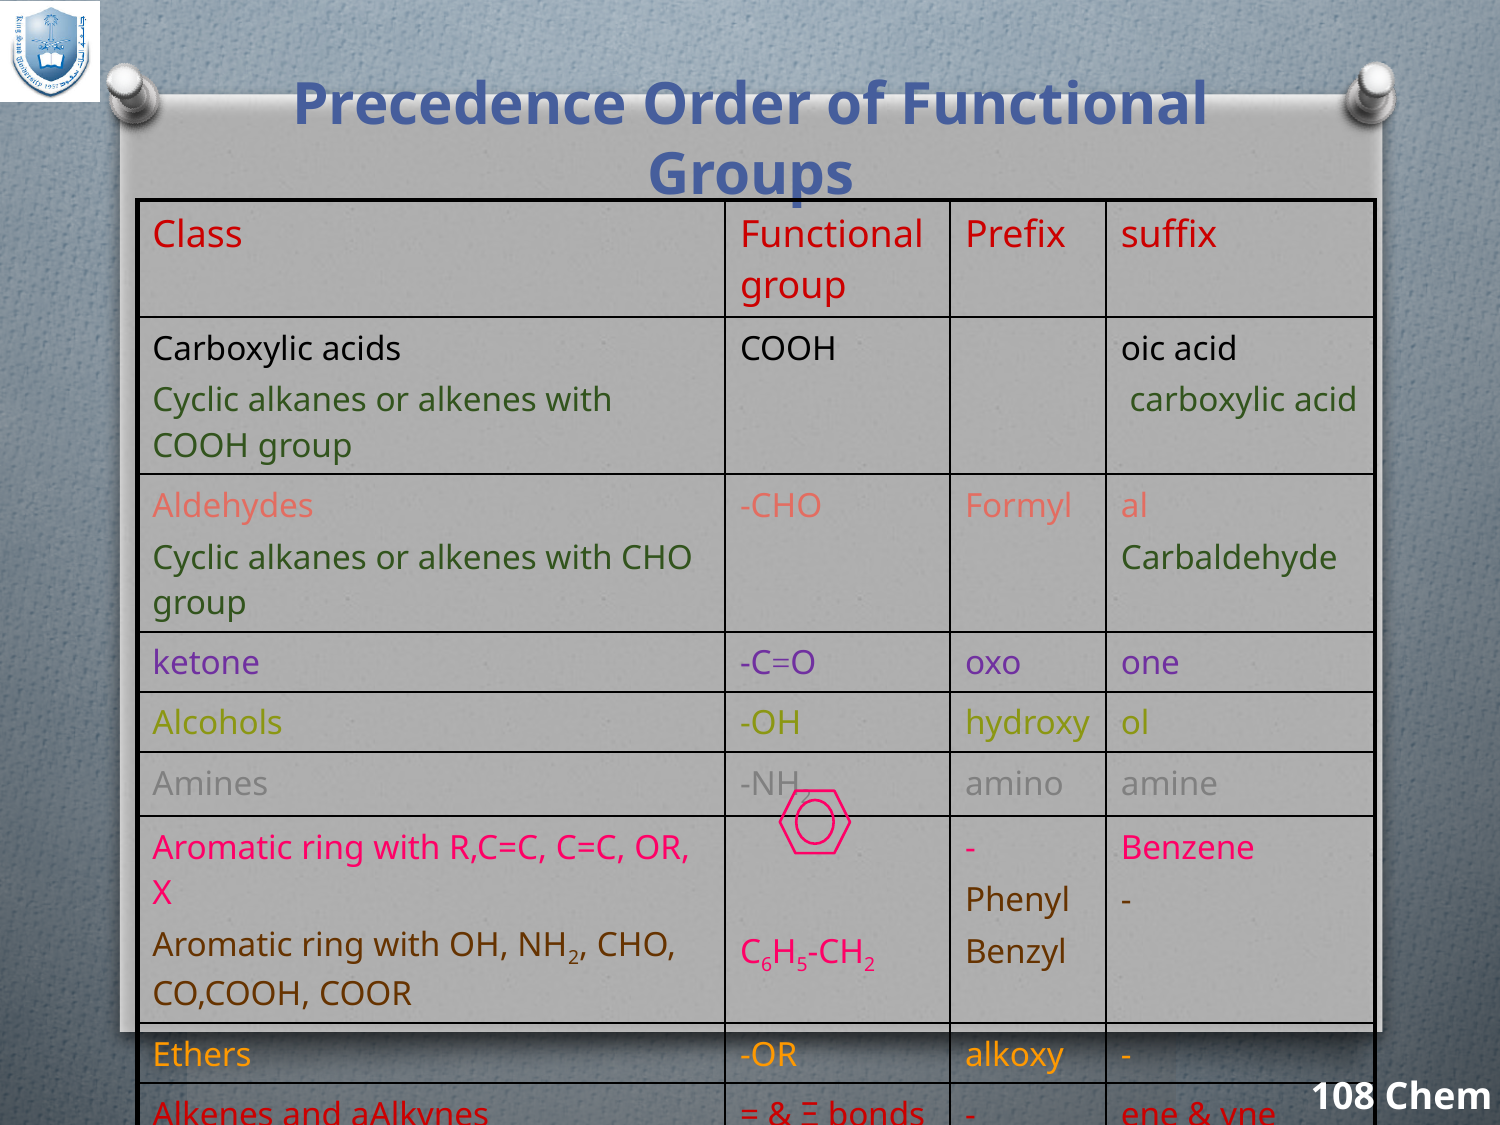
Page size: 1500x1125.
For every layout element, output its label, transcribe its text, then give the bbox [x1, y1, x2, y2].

table_cell ol [1107, 693, 1373, 751]
table_cell - [951, 1084, 1105, 1125]
table_cell oxo [951, 633, 1105, 691]
table_cell COOH [726, 318, 949, 473]
table_cell Alcohols [140, 693, 724, 751]
table_cell -C=O [726, 633, 949, 691]
table_header suffix [1107, 202, 1373, 316]
table_cell ketone [140, 633, 724, 691]
table_cell Alkenes and aAlkynes [140, 1084, 724, 1125]
table_cell Benzene - [1107, 817, 1373, 1022]
table_header Functional group [726, 202, 949, 316]
table_cell [951, 318, 1105, 473]
table_cell Aromatic ring with R,C=C, C=C, OR, X Aromatic ring with OH, NH2, CHO, CO,COOH, COOR [140, 817, 724, 1022]
table_cell hydroxy [951, 693, 1105, 751]
table_cell Amines [140, 753, 724, 815]
table_cell C6H5-CH2 [726, 817, 949, 1022]
table_cell Ethers [140, 1024, 724, 1082]
table_cell alkoxy [951, 1024, 1105, 1082]
text_box [794, 798, 835, 846]
table_cell amino [951, 753, 1105, 815]
table_cell Aldehydes Cyclic alkanes or alkenes with CHO group [140, 475, 724, 631]
table_cell = & Ξ bonds [726, 1084, 949, 1125]
picture [1323, 35, 1439, 156]
text_box [778, 789, 852, 855]
table_cell - [1107, 1024, 1373, 1082]
table_header Prefix [951, 202, 1105, 316]
table_cell one [1107, 633, 1373, 691]
table_cell -CHO [726, 475, 949, 631]
picture [0, 1, 179, 153]
table_cell oic acid carboxylic acid [1107, 318, 1373, 473]
table_cell ene & yne [1107, 1084, 1295, 1125]
title Precedence Order of Functional Groups [179, 37, 1323, 198]
table_cell Carboxylic acids Cyclic alkanes or alkenes with COOH group [140, 318, 724, 473]
table_cell al Carbaldehyde [1107, 475, 1373, 631]
table_cell -OH [726, 693, 949, 751]
table_cell amine [1107, 753, 1373, 815]
table_header Class [140, 202, 724, 316]
table_cell -NH2 [726, 753, 949, 815]
table_cell Formyl [951, 475, 1105, 631]
text_box 108 Chem [1295, 1064, 1500, 1125]
table_cell - Phenyl Benzyl [951, 817, 1105, 1022]
table_cell -OR [726, 1024, 949, 1082]
